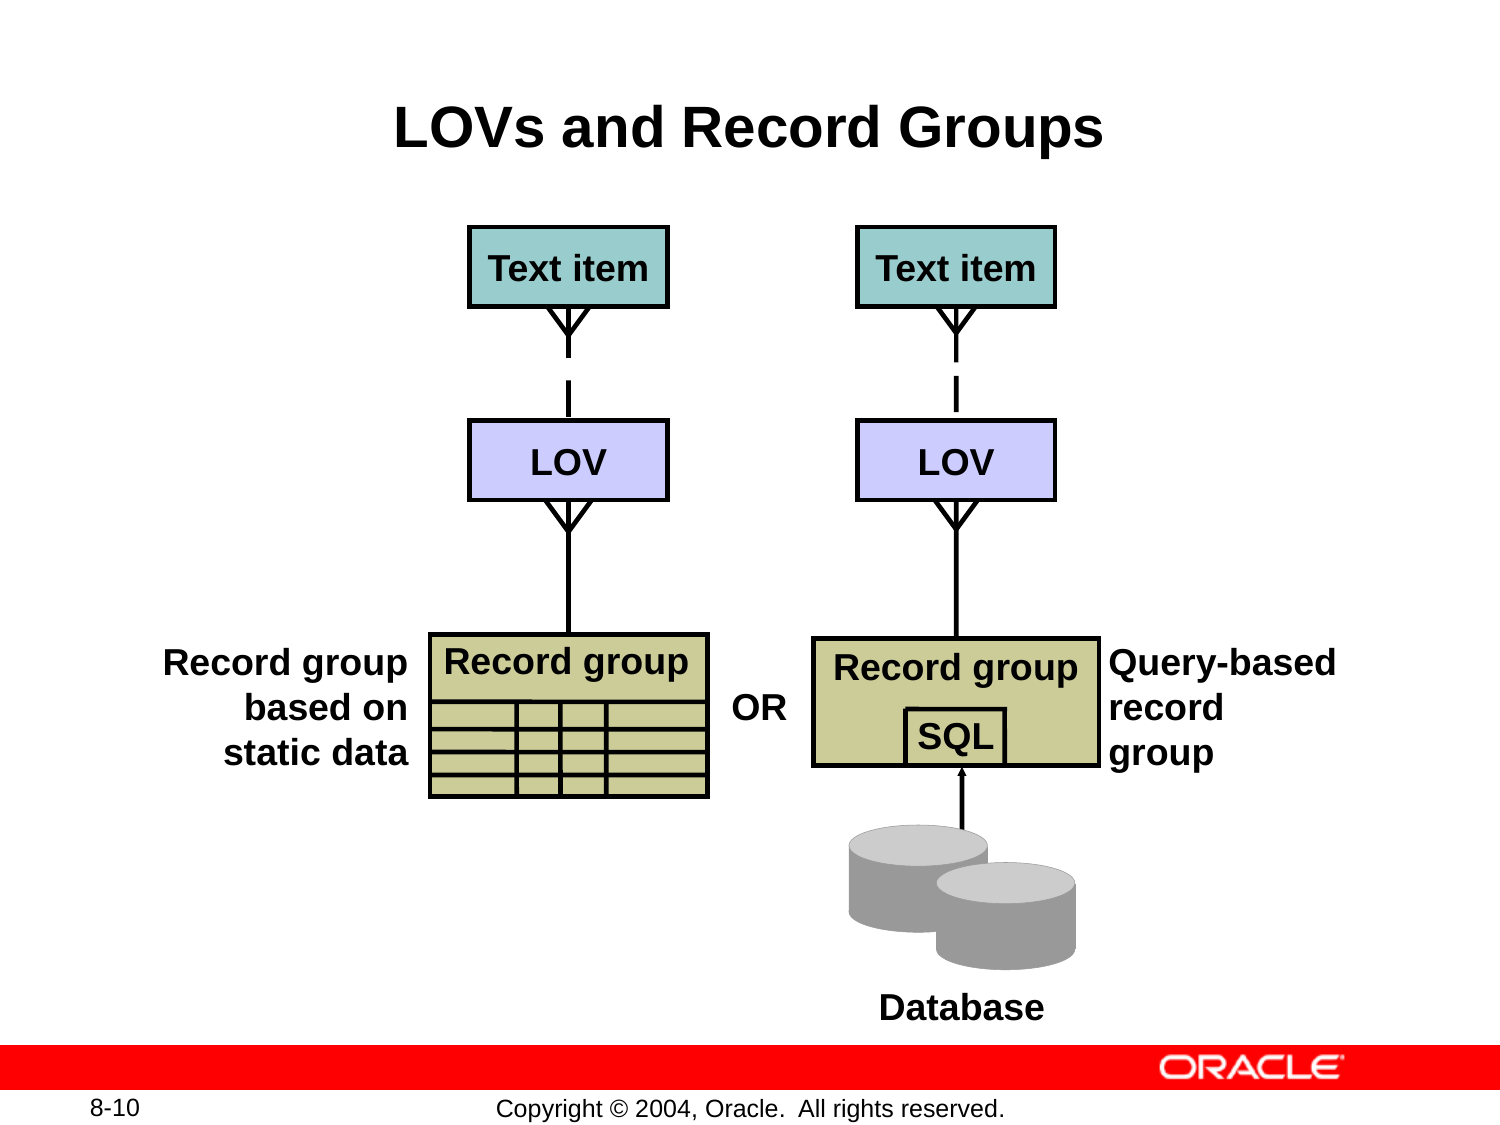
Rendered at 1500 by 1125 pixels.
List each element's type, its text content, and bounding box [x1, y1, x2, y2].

text_box Record group [818, 635, 1093, 696]
text_box Record group based on static data [147, 629, 424, 780]
text_box SQL [902, 704, 1010, 765]
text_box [848, 824, 1076, 970]
text_box [813, 638, 1093, 766]
text_box OR [716, 674, 803, 736]
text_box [541, 298, 596, 336]
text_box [541, 494, 596, 532]
text_box Database [863, 978, 1061, 1036]
text_box Query-based record group [1093, 629, 1353, 780]
text_box [957, 766, 967, 823]
text_box LOV [469, 420, 668, 500]
text_box Text item [469, 227, 668, 307]
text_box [928, 295, 984, 334]
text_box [428, 629, 709, 798]
text_box Text item [857, 227, 1056, 307]
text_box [928, 492, 984, 530]
title LOVs and Record Groups [149, 87, 1351, 232]
text_box LOV [857, 420, 1056, 500]
